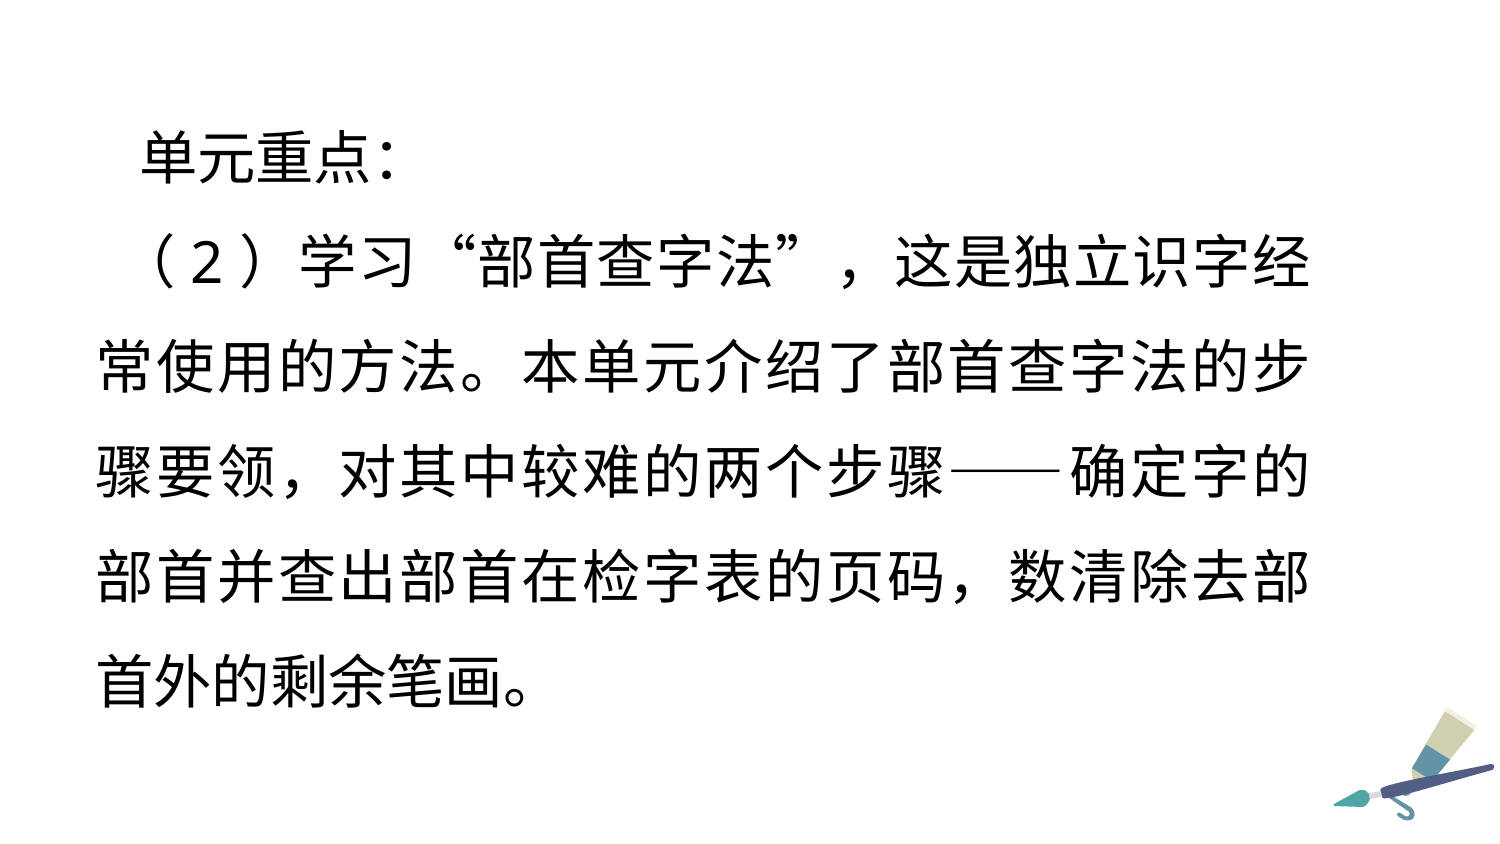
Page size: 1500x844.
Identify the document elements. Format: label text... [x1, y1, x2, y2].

text_box 单元重点： （2）学习“部首查字法”，这是独立识字经常使用的方法。本单元介绍了部首查字法的步骤要领，对其中较难的两个步骤——确定字的部首并查出部首在检字表的页码，数清除去部首外的剩余笔画。 [80, 78, 1327, 723]
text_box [1358, 708, 1481, 844]
